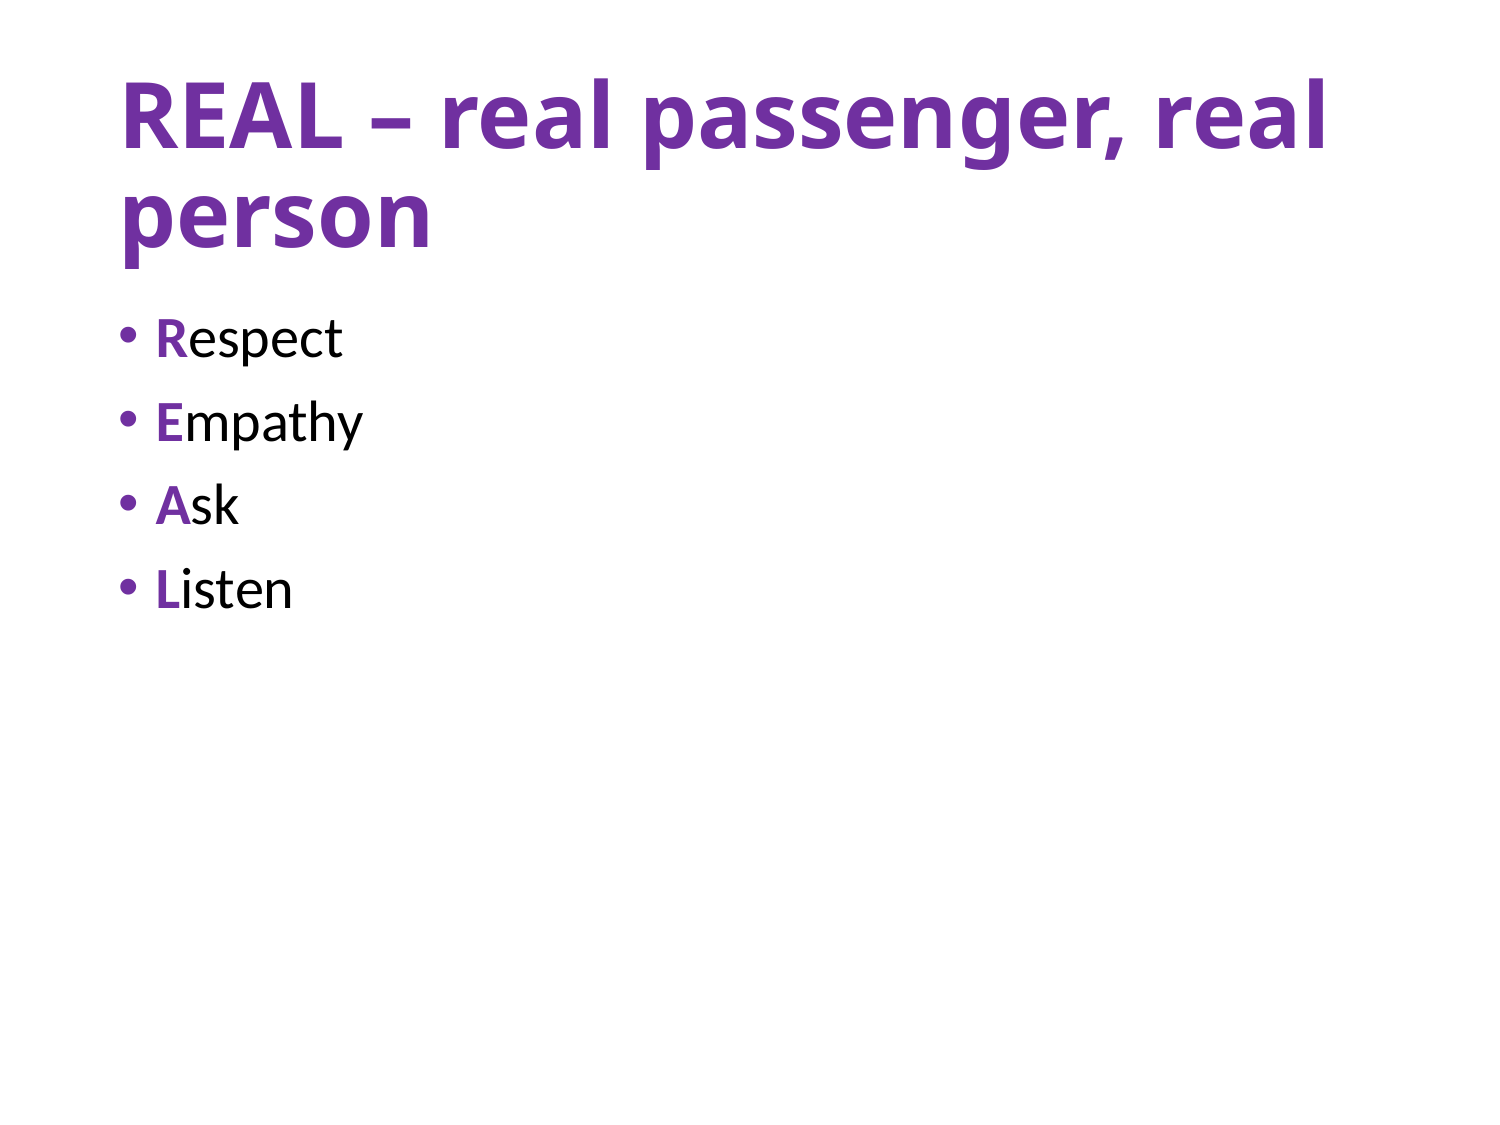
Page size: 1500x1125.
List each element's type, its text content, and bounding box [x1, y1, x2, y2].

list Respect Empathy Ask Listen [103, 299, 1397, 1014]
title REAL – real passenger, real person [103, 59, 1397, 278]
